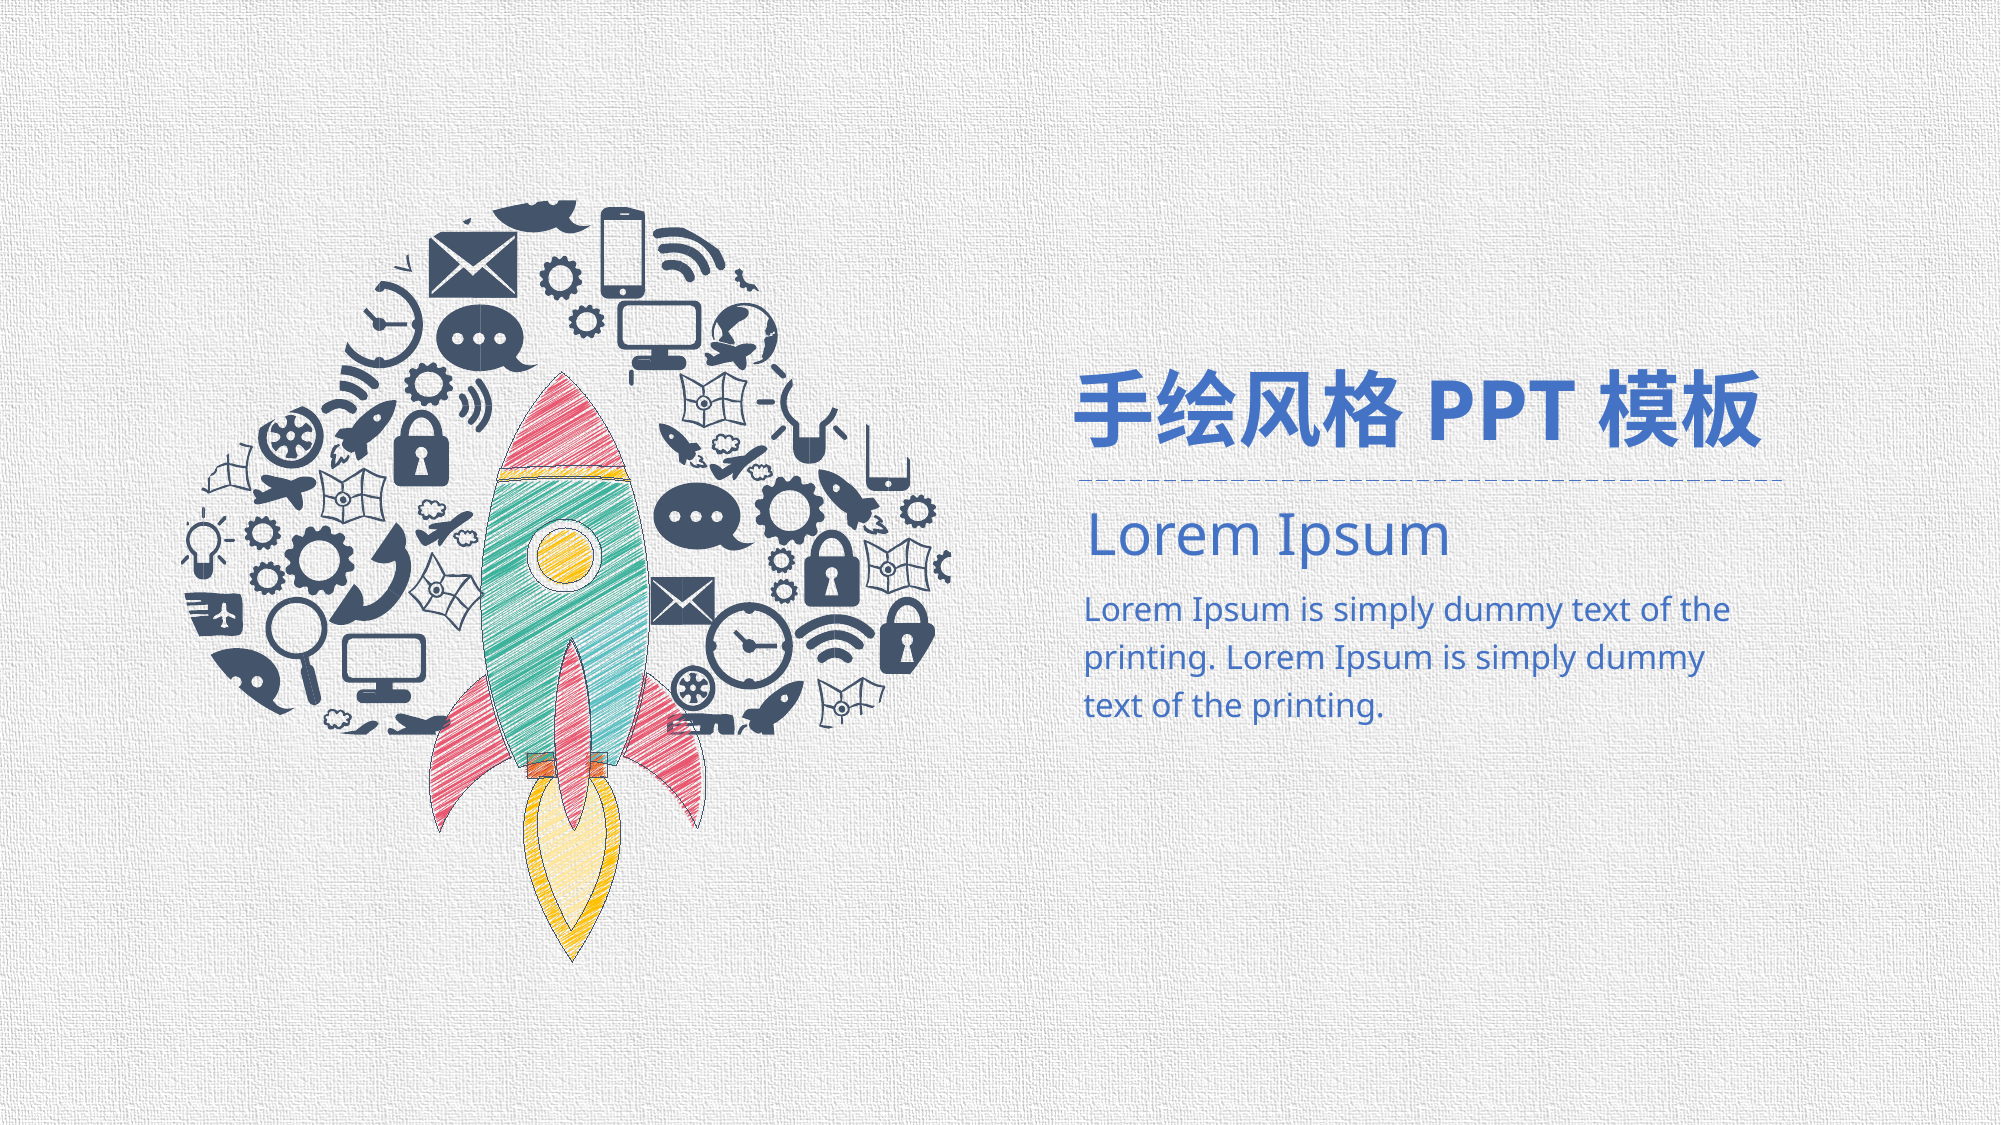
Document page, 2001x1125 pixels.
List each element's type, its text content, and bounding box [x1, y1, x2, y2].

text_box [428, 371, 707, 963]
text_box 手绘风格PPT模板 [1056, 350, 1779, 465]
picture [0, 0, 2001, 1125]
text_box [180, 200, 952, 735]
text_box Lorem Ipsum is simply dummy text of the printing. Lorem Ipsum is simply dummy text of the printing. [1068, 572, 1782, 731]
text_box Lorem Ipsum [1071, 489, 1483, 572]
